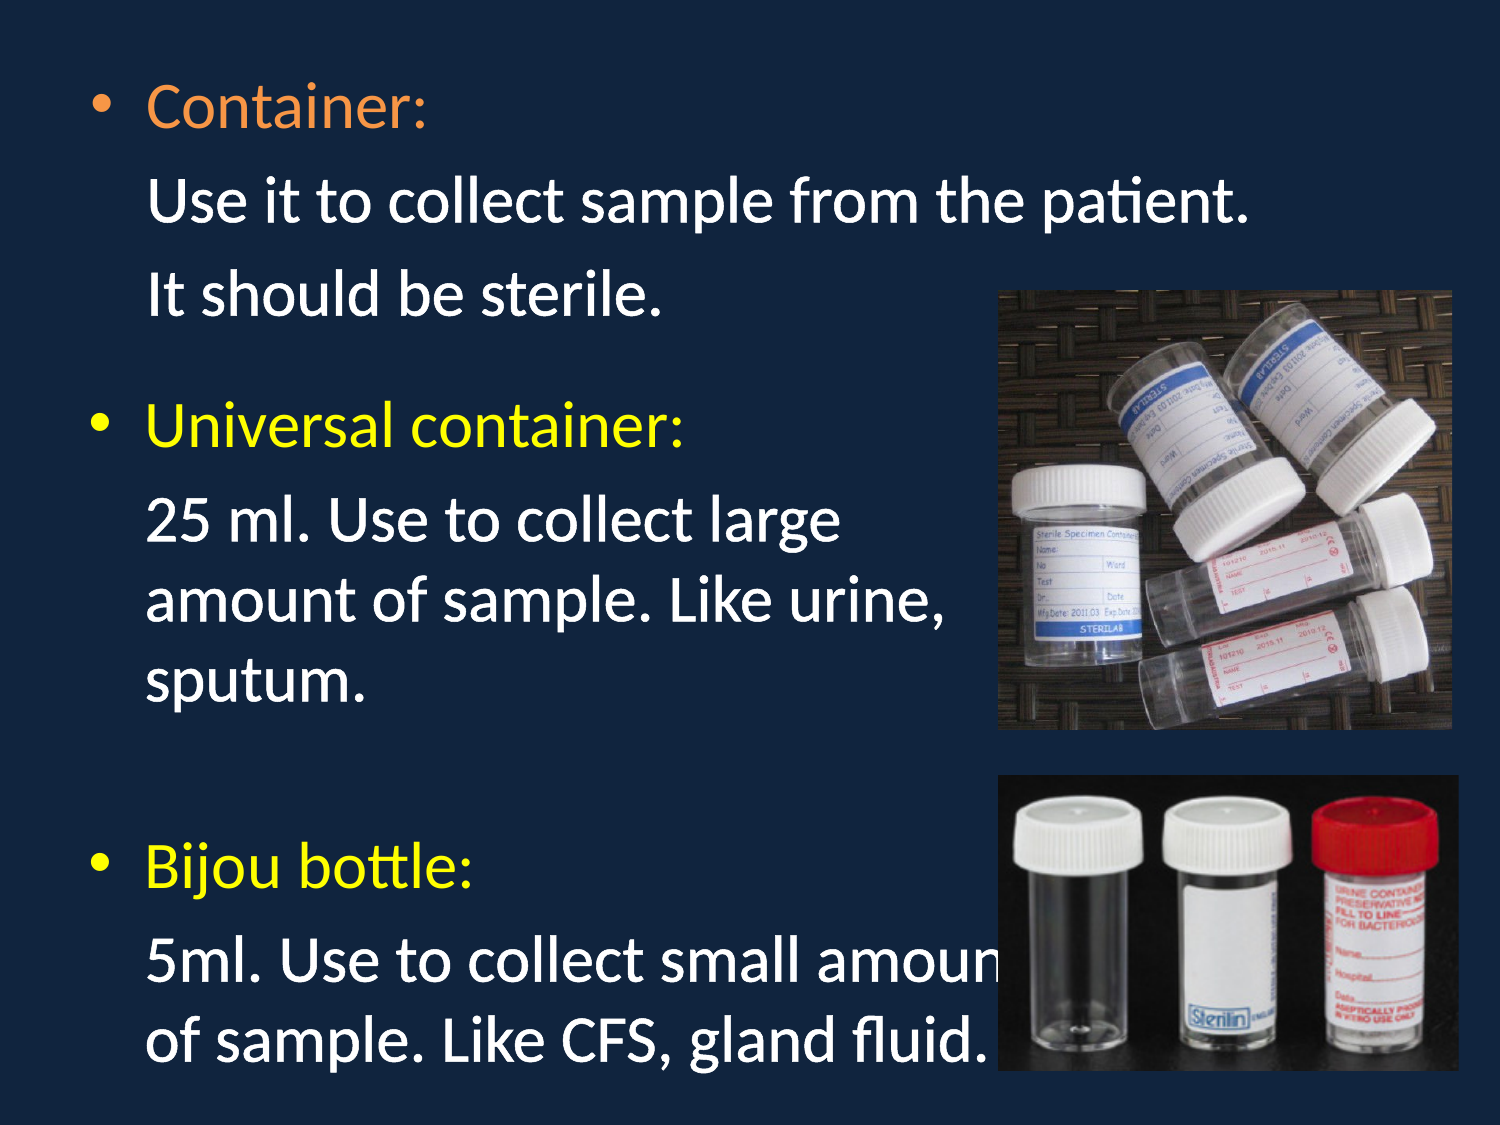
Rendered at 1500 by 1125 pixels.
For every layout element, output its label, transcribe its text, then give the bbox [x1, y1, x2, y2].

picture [997, 290, 1453, 730]
text_box Universal container: 25 ml. Use to collect large amount of sample. Like urine, sputum. Bijou bottle: 5ml. Use to collect small amount of sample. Like CFS, gland fluid. [73, 373, 1046, 1106]
picture [997, 774, 1459, 1071]
list Container: Use it to collect sample from the patient. It should be sterile. [75, 54, 1425, 362]
